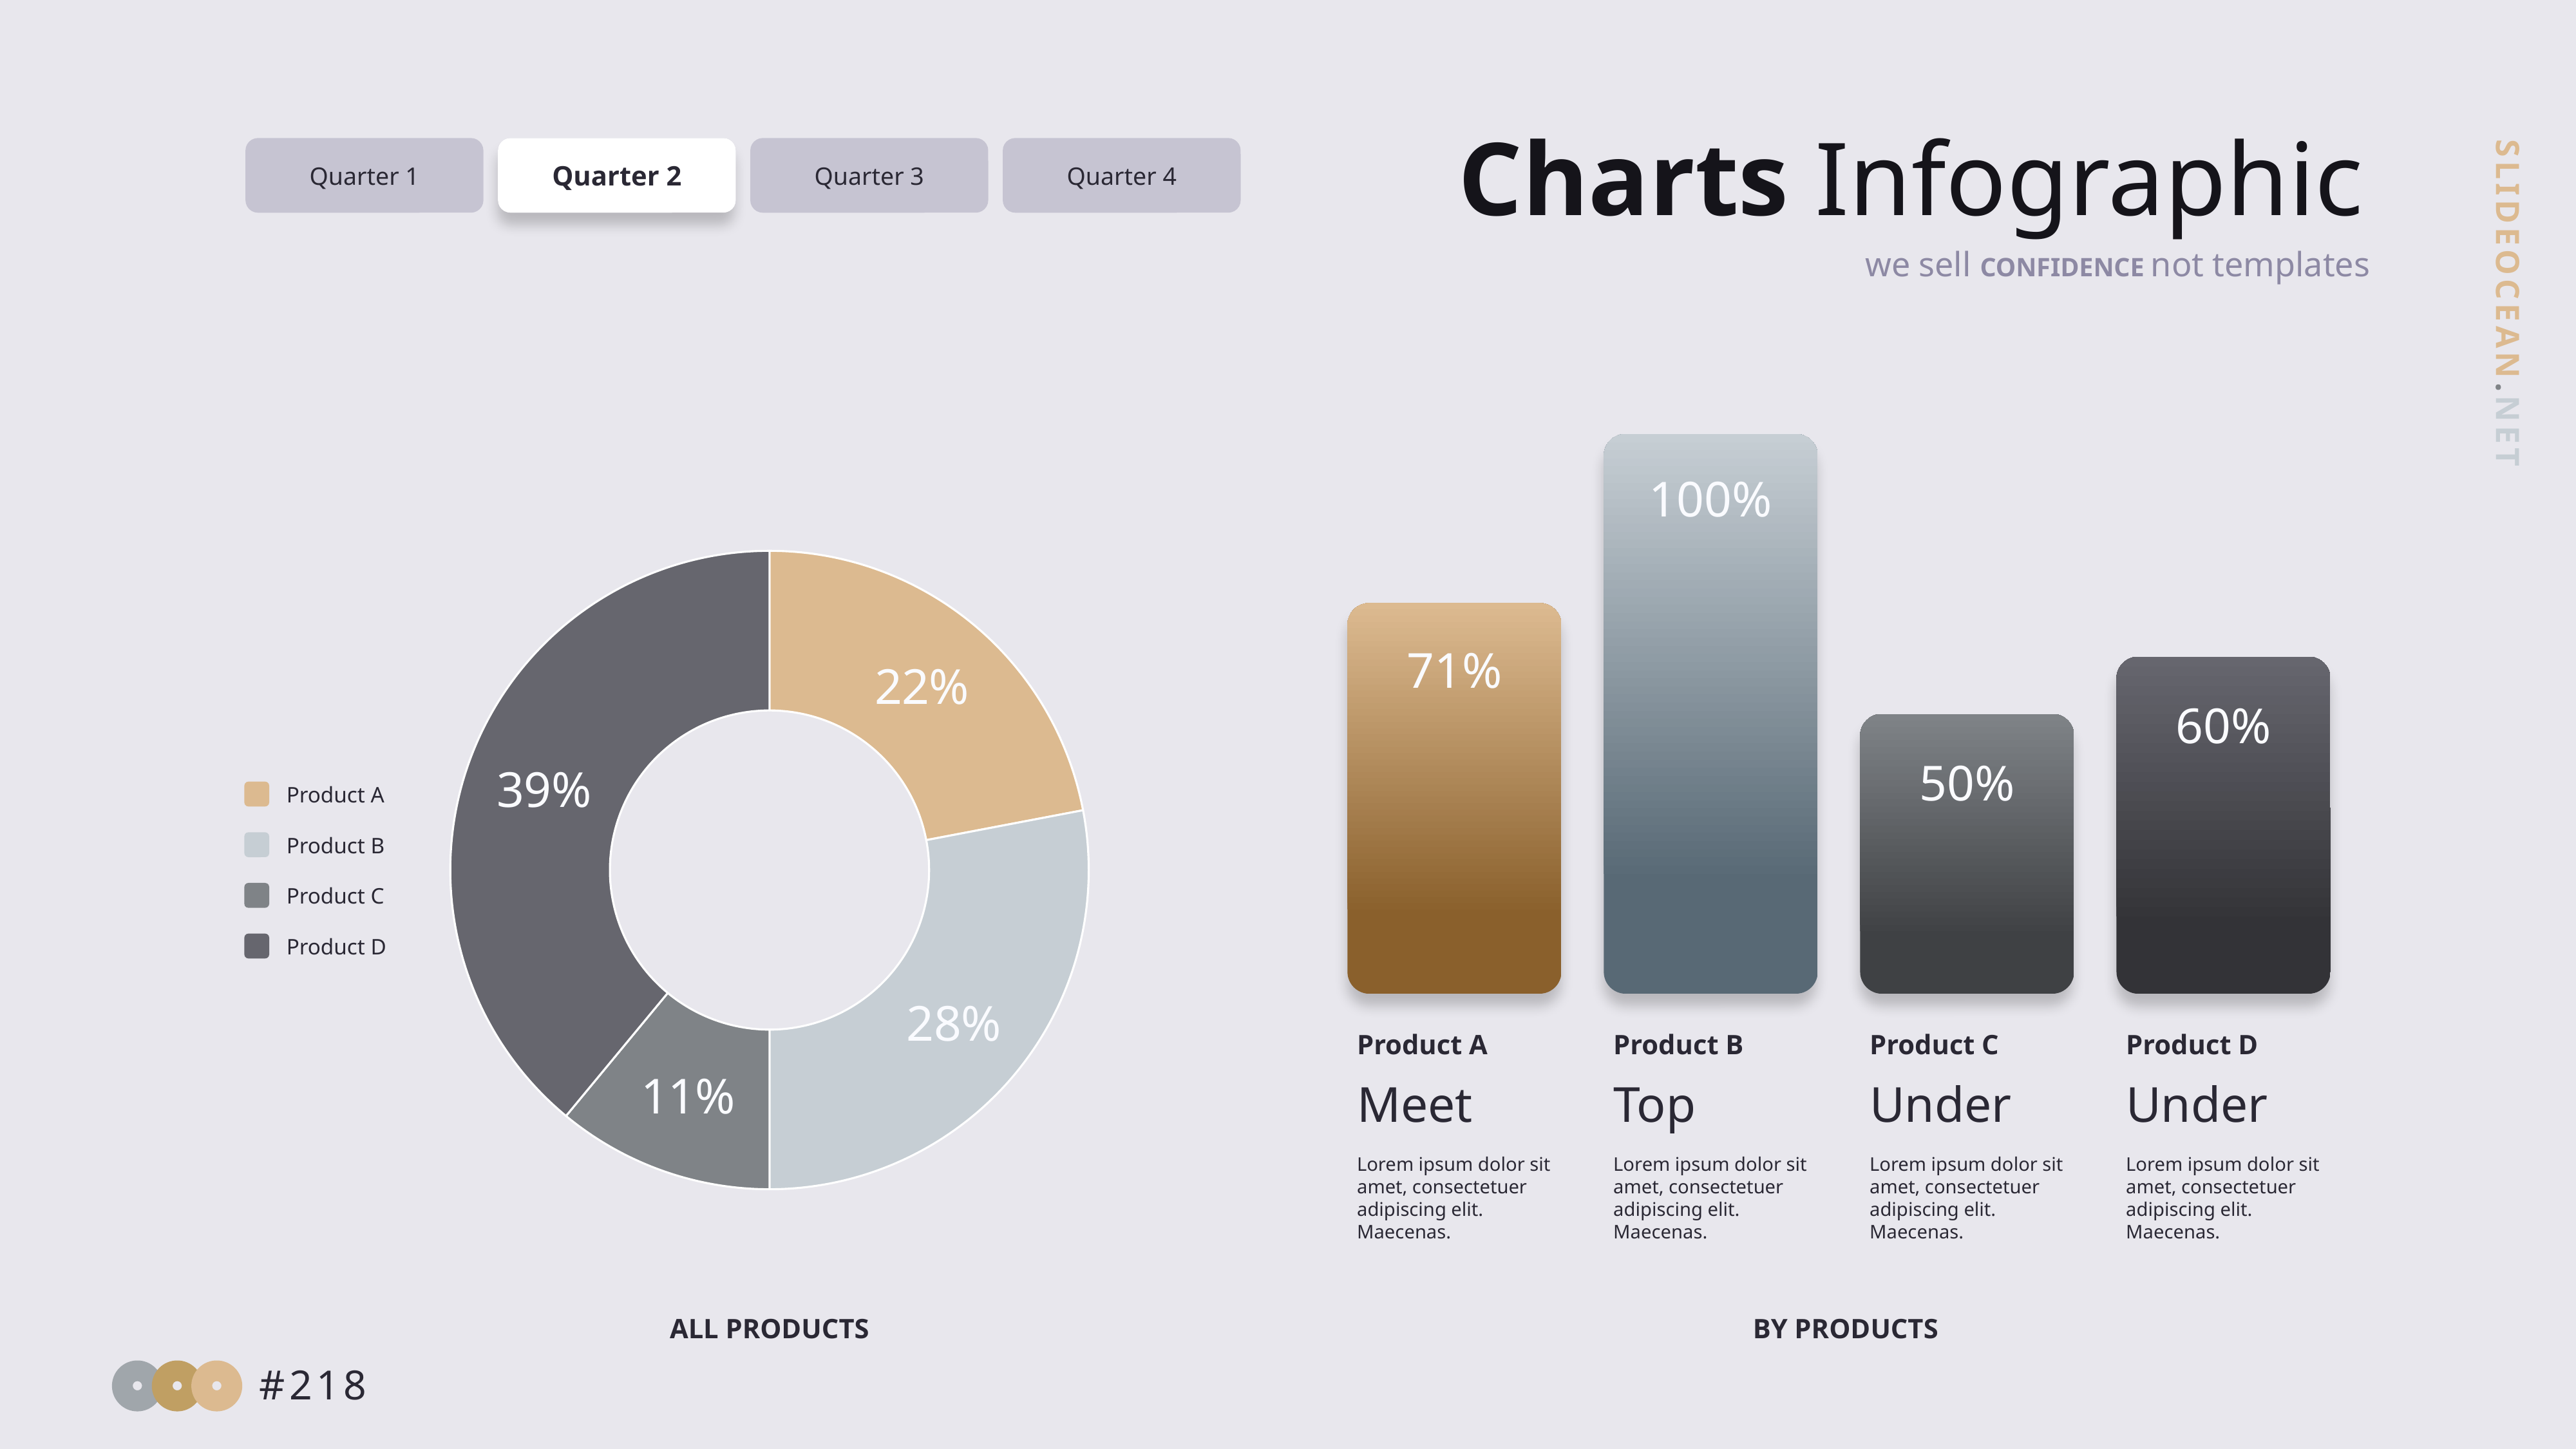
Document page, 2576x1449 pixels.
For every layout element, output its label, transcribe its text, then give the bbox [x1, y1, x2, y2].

text_box we sell CONFIDENCE not templates [1855, 238, 2380, 288]
text_box Quarter 4 [1037, 156, 1207, 195]
text_box [244, 137, 485, 214]
text_box 71% [1347, 634, 1562, 703]
text_box 100% [1604, 463, 1818, 531]
text_box [497, 137, 737, 214]
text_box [1603, 1022, 1819, 1249]
text_box Quarter 1 [279, 156, 450, 195]
text_box [2115, 656, 2332, 995]
text_box BY PRODUCTS [1661, 1306, 2031, 1349]
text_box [1347, 1022, 1562, 1249]
text_box [749, 137, 990, 214]
text_box 50% [1860, 748, 2074, 816]
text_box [2116, 1022, 2331, 1249]
text_box ALL PRODUCTS [585, 1306, 954, 1349]
text_box Quarter 3 [784, 156, 954, 195]
text_box [1602, 433, 1819, 995]
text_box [243, 775, 450, 965]
text_box [1001, 137, 1242, 214]
text_box [1346, 601, 1563, 995]
text_box #218 [259, 1359, 402, 1408]
text_box Quarter 2 [532, 154, 702, 196]
text_box [1859, 712, 2076, 995]
chart [417, 535, 1122, 1205]
text_box 60% [2116, 690, 2331, 759]
text_box Charts Infographic [1448, 110, 2373, 241]
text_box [1859, 1022, 2075, 1249]
